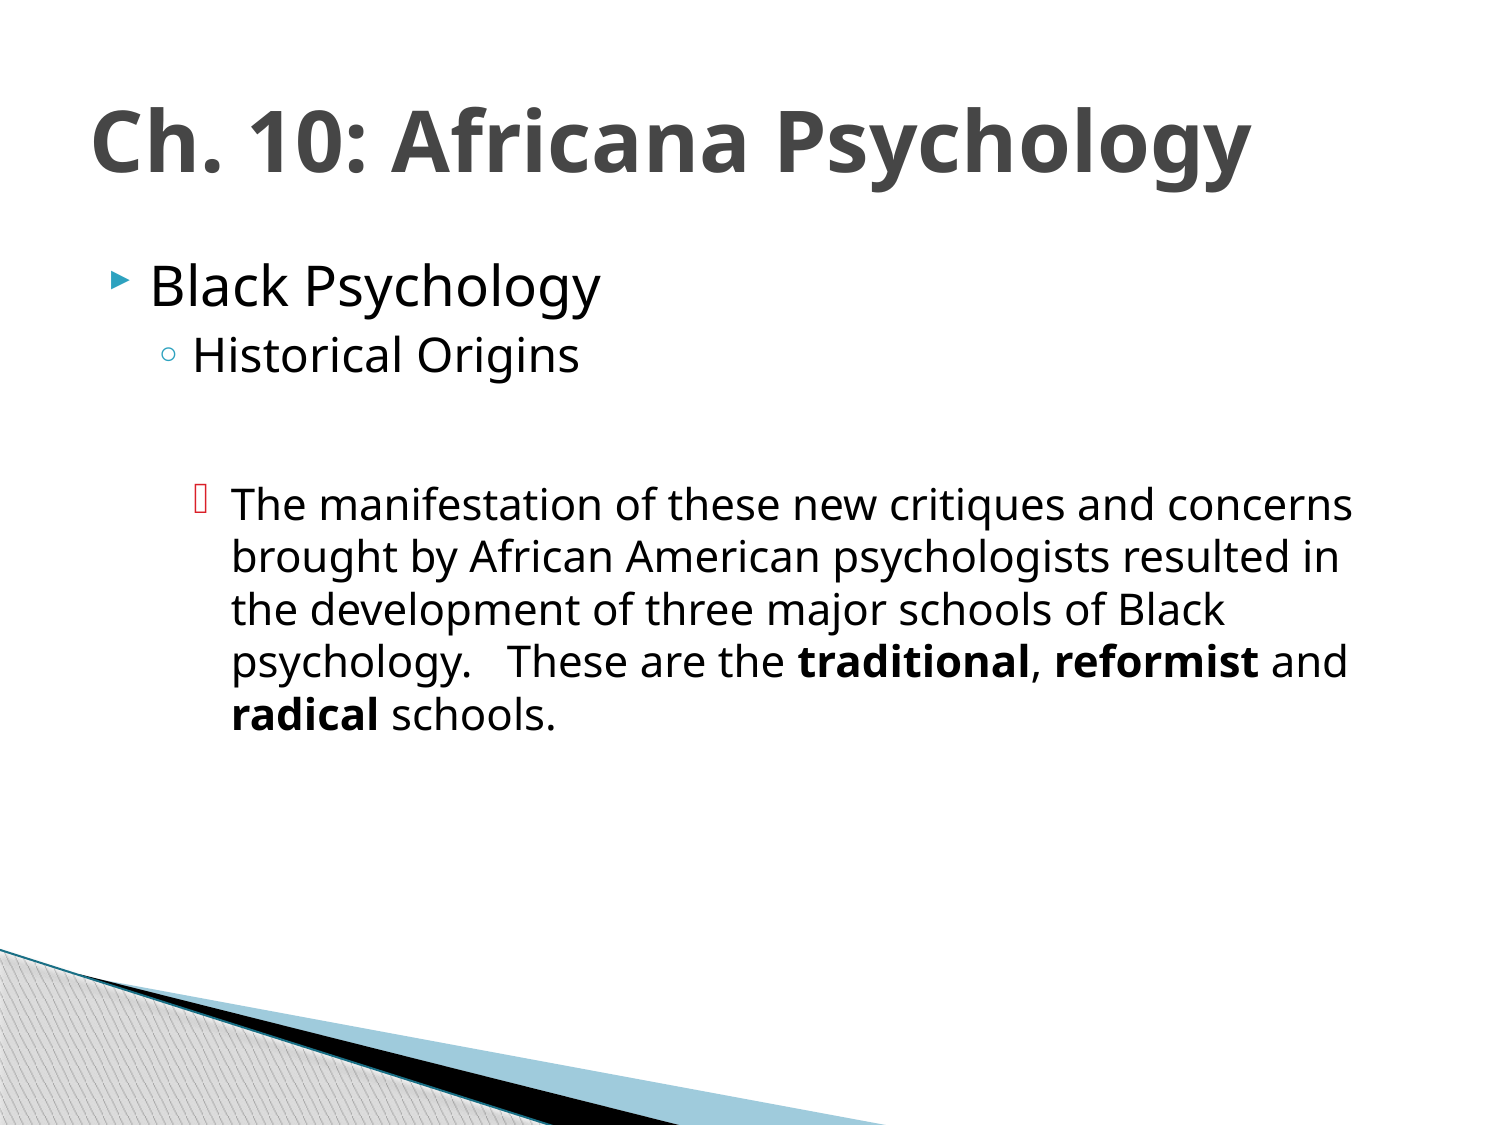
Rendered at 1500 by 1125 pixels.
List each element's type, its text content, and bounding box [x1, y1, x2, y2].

list Black Psychology Historical Origins The manifestation of these new critiques and concerns brought by African American psychologists resulted in the development of three major schools of Black psychology. These are the traditional, reformist and radical schools. [74, 242, 1426, 986]
title Ch. 10: Africana Psychology [75, 45, 1425, 233]
